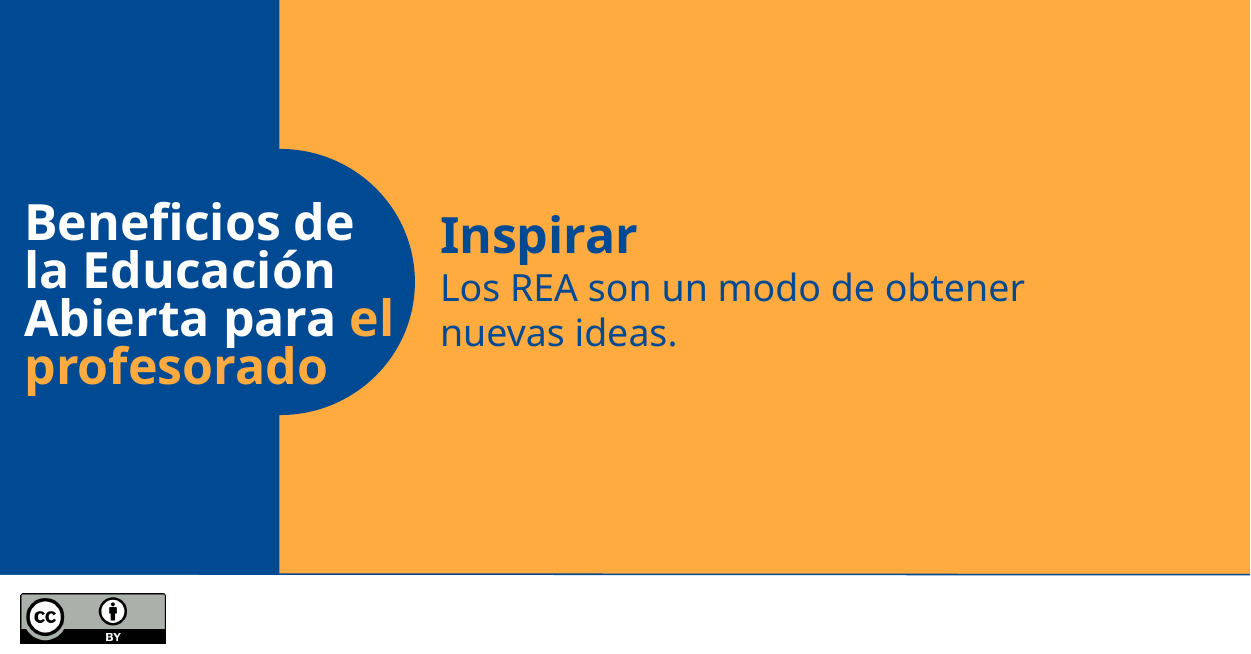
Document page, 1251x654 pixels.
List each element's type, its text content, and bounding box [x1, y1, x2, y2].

text_box [240, 409, 321, 416]
text_box [187, 148, 374, 186]
text_box [0, 582, 1250, 654]
text_box Beneficios de la Educación Abierta para el profesorado [9, 186, 420, 409]
text_box Inspirar Los REA son un modo de obtener nuevas ideas. [424, 188, 1160, 369]
picture [20, 592, 166, 645]
text_box [0, 0, 280, 573]
